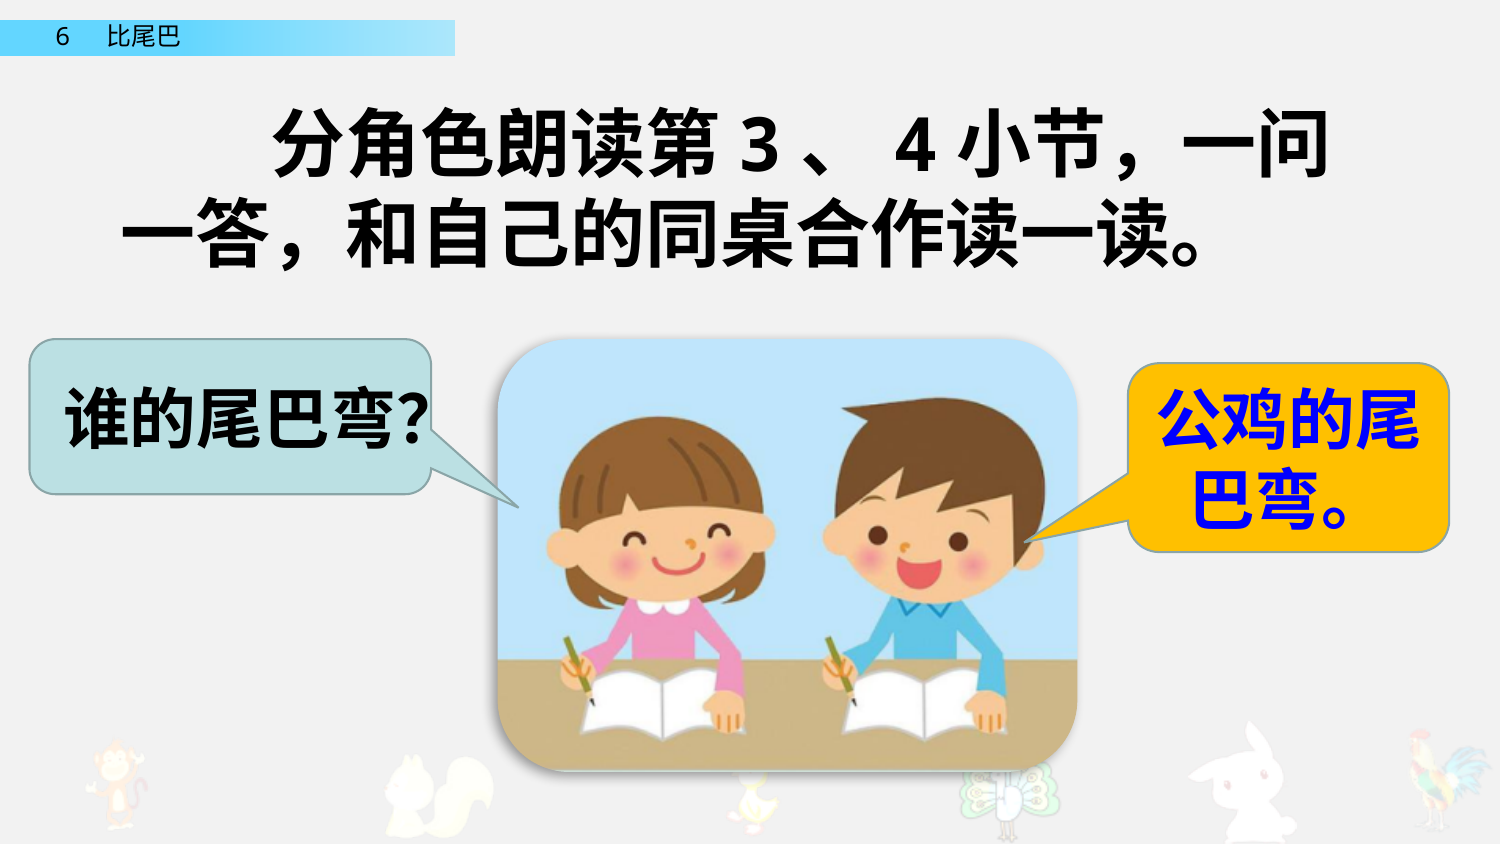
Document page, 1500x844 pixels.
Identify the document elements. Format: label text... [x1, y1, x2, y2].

text_box 谁的尾巴弯？ [28, 338, 497, 500]
text_box 分角色朗读第3、4小节，一问一答，和自己的同桌合作读一读。 [108, 91, 1385, 283]
text_box 公鸡的尾巴弯。 [1078, 362, 1451, 554]
picture [497, 339, 1078, 773]
